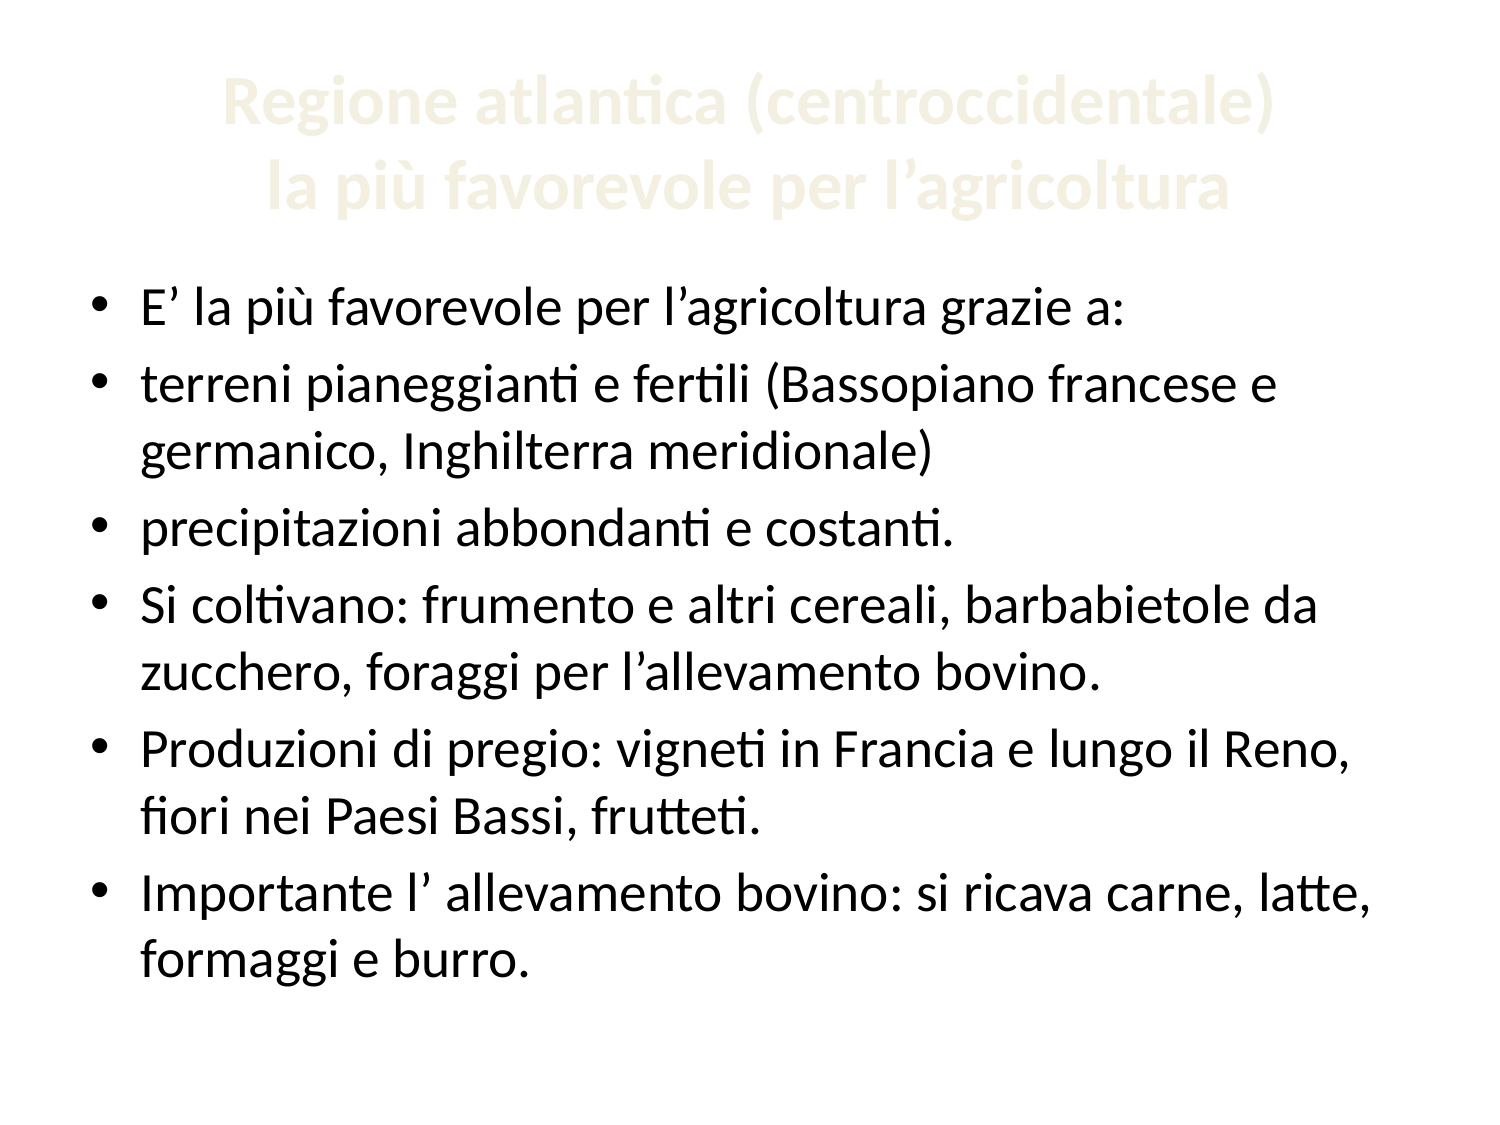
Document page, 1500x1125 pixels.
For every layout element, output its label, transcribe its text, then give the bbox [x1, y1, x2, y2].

list E’ la più favorevole per l’agricoltura grazie a: terreni pianeggianti e fertili (Bassopiano francese e germanico, Inghilterra meridionale) precipitazioni abbondanti e costanti. Si coltivano: frumento e altri cereali, barbabietole da zucchero, foraggi per l’allevamento bovino. Produzioni di pregio: vigneti in Francia e lungo il Reno, fiori nei Paesi Bassi, frutteti. Importante l’ allevamento bovino: si ricava carne, latte, formaggi e burro. [75, 262, 1425, 1005]
title Regione atlantica (centroccidentale) la più favorevole per l’agricoltura [75, 45, 1425, 233]
